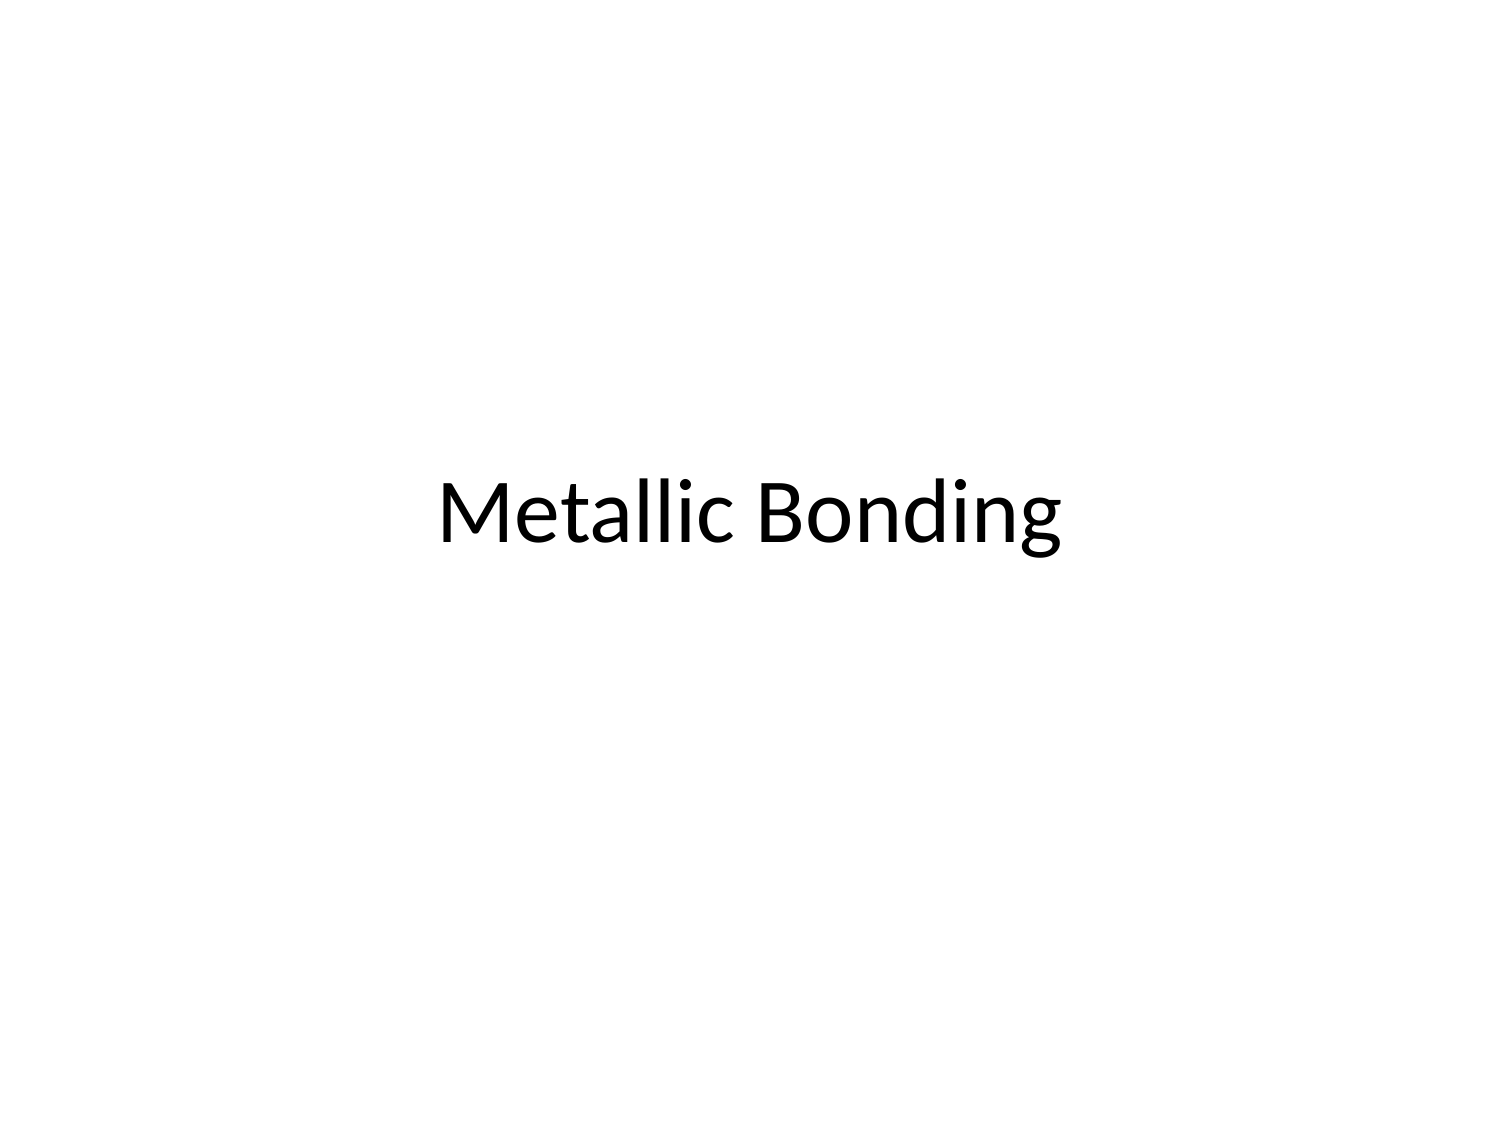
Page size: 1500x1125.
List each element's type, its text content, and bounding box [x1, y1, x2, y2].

title Metallic Bonding [112, 412, 1388, 601]
